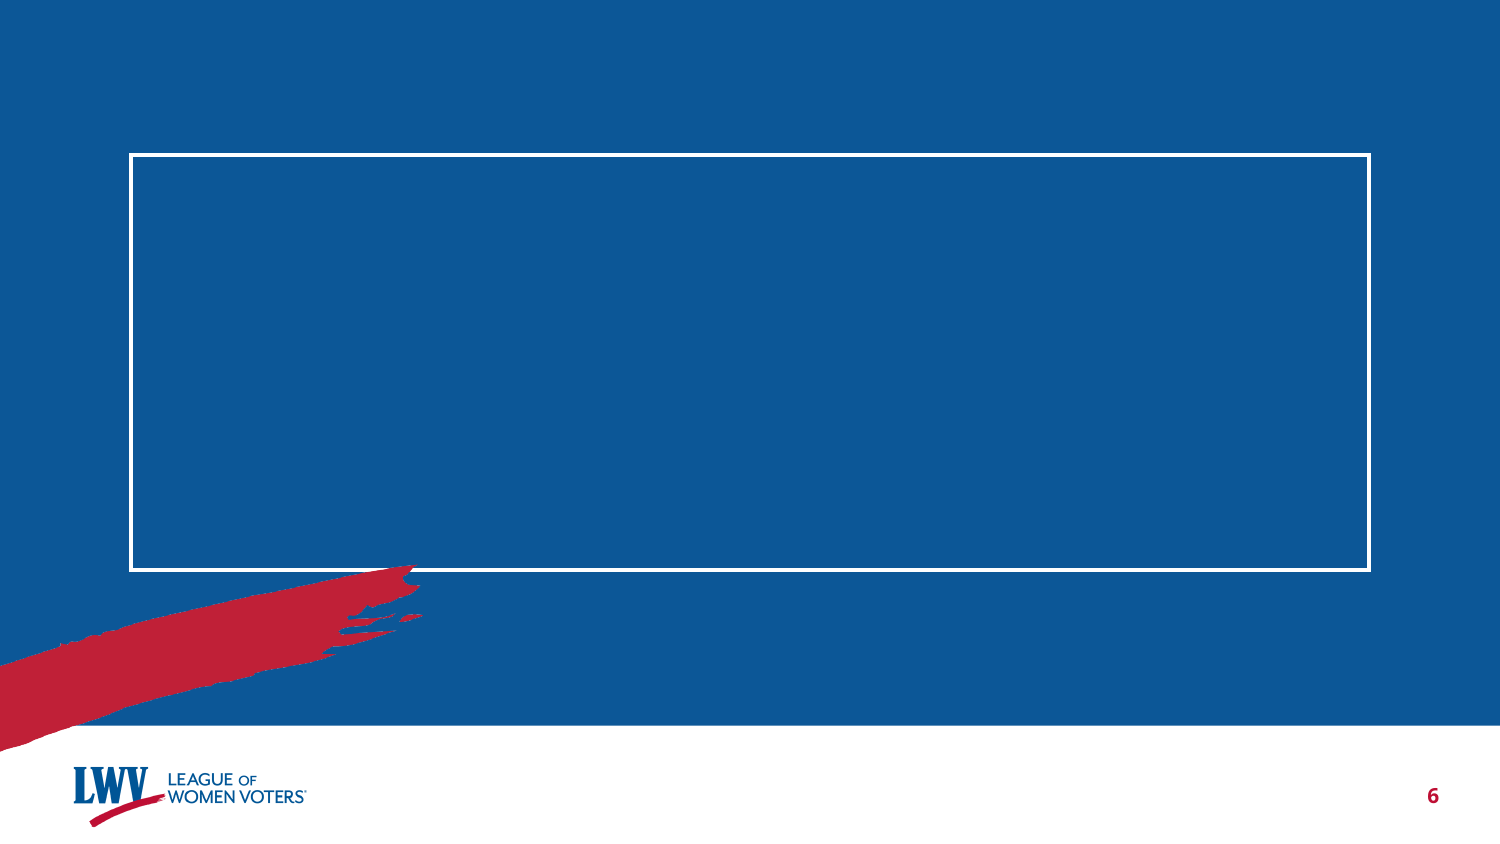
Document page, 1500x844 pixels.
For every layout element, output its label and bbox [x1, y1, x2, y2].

picture [0, 564, 423, 834]
